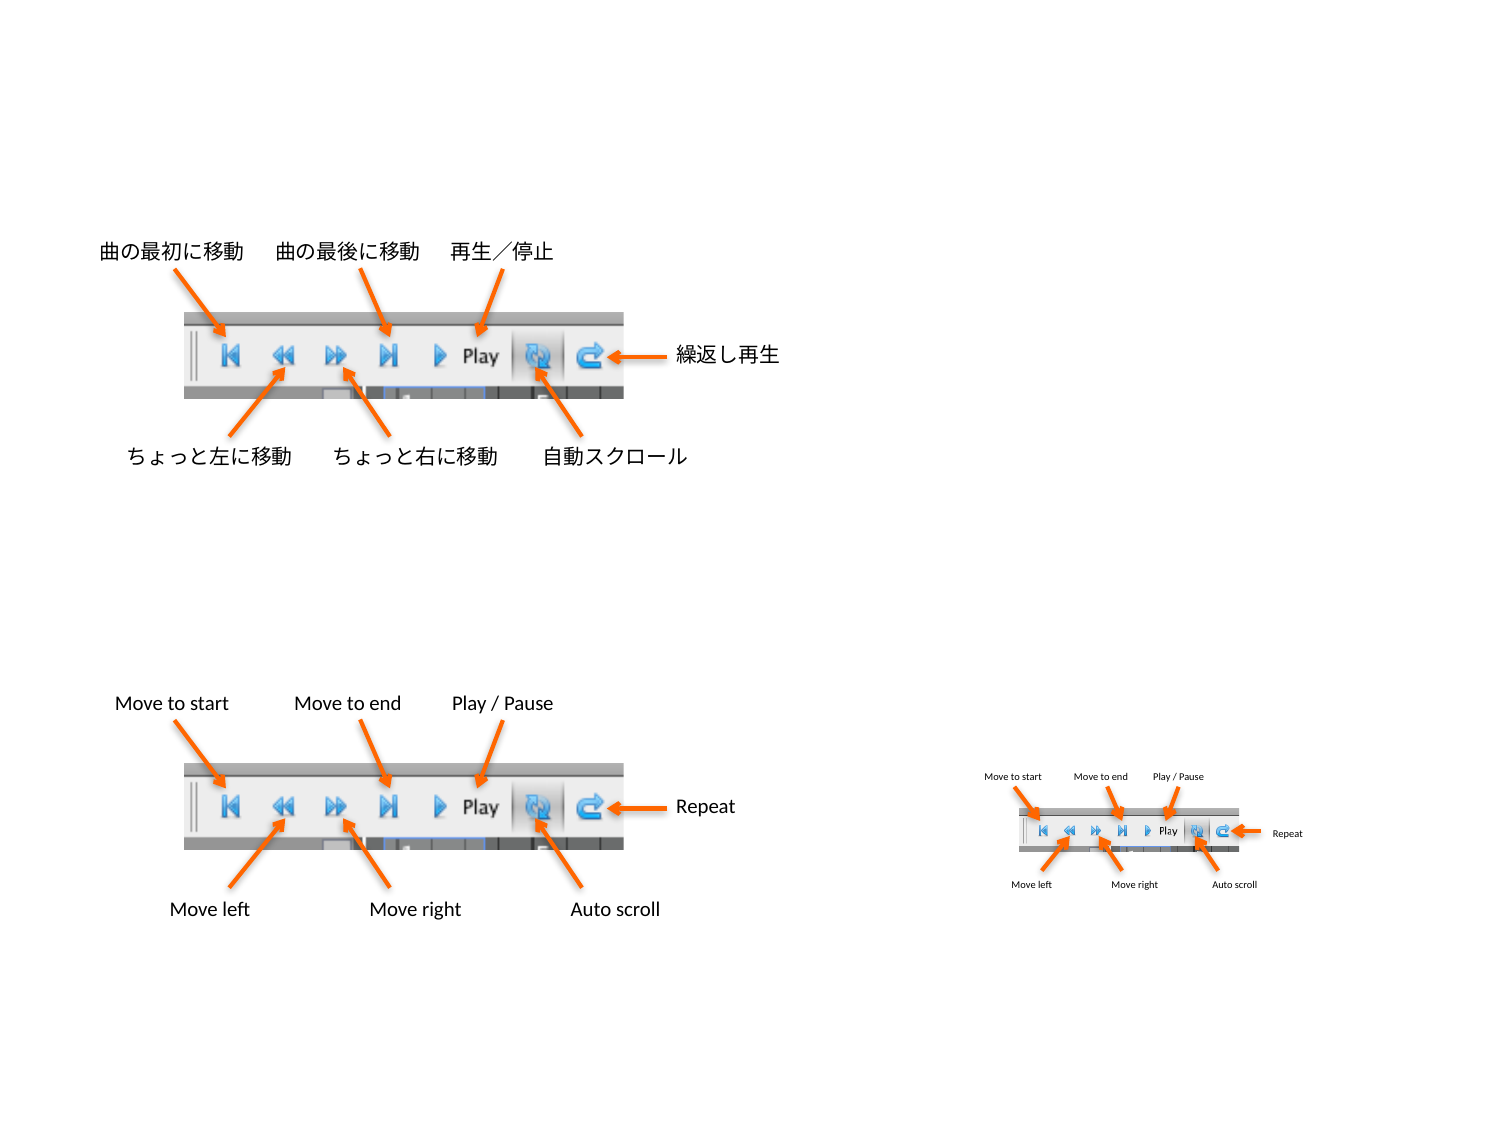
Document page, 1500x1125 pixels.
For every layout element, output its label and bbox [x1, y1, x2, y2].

text_box [970, 761, 1327, 894]
text_box [86, 682, 761, 934]
text_box [86, 231, 799, 483]
